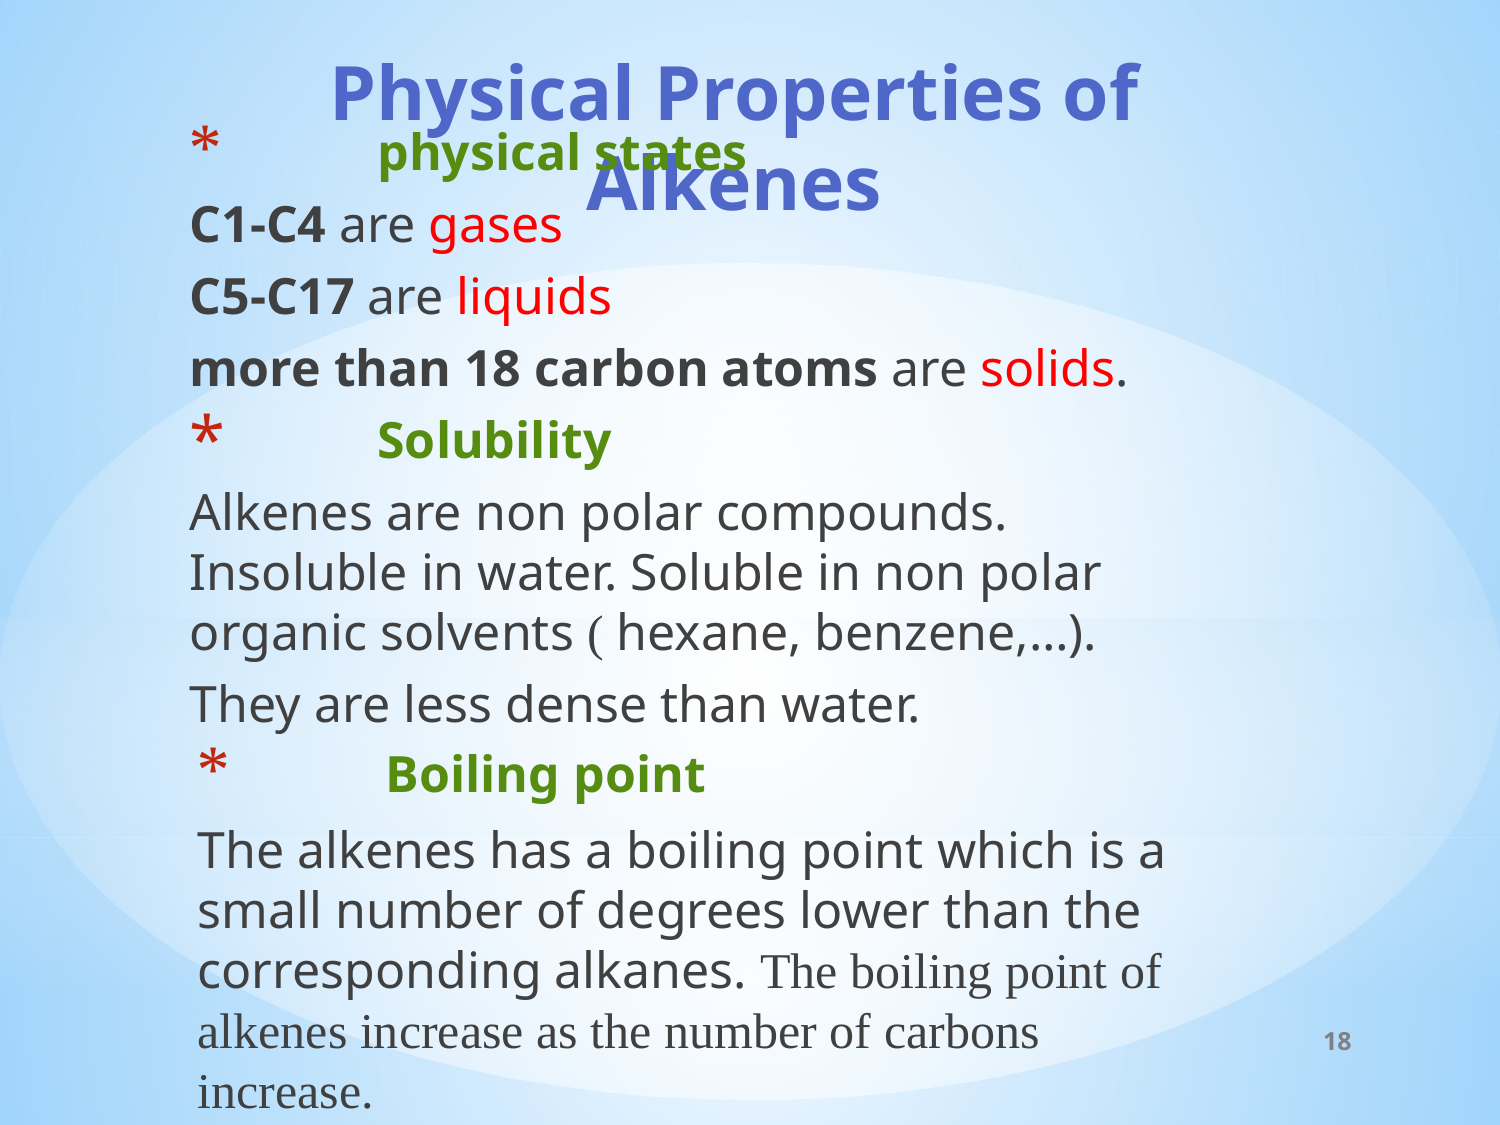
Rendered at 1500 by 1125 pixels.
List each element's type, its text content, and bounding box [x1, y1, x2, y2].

slide_number 18 [1187, 1012, 1488, 1073]
title Physical Properties of Alkenes [200, 37, 1269, 225]
list physical states C1-C4 are gases C5-C17 are liquids more than 18 carbon atoms are solids. Solubility Alkenes are non polar compounds. Insoluble in water. Soluble in non polar organic solvents ( hexane, benzene,…). They are less dense than water. Boiling point The alkenes has a boiling point which is a small number of degrees lower than the corresponding alkanes. The boiling point of alkenes increase as the number of carbons increase. [174, 112, 1225, 888]
